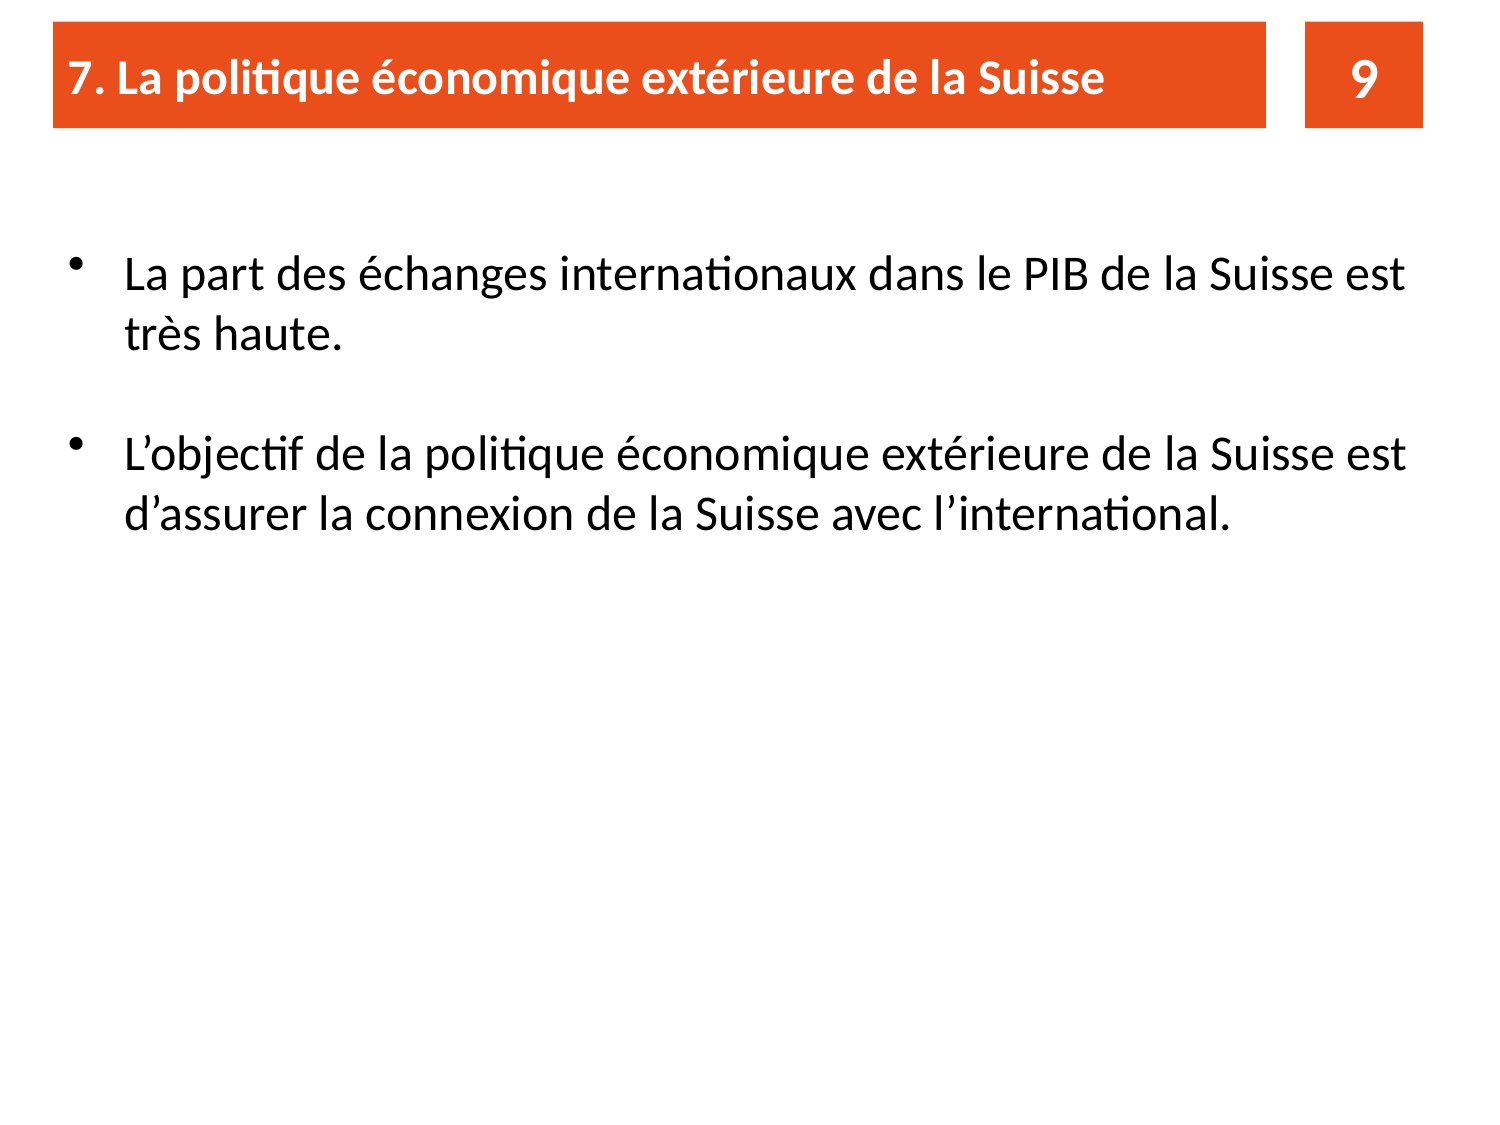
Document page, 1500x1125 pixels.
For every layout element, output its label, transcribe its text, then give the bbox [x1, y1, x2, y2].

text_box La part des échanges internationaux dans le PIB de la Suisse est très haute. L’objectif de la politique économique extérieure de la Suisse est d’assurer la connexion de la Suisse avec l’international. [53, 172, 1447, 668]
text_box 7. La politique économique extérieure de la Suisse [53, 21, 1266, 129]
text_box 9 [1305, 21, 1424, 129]
